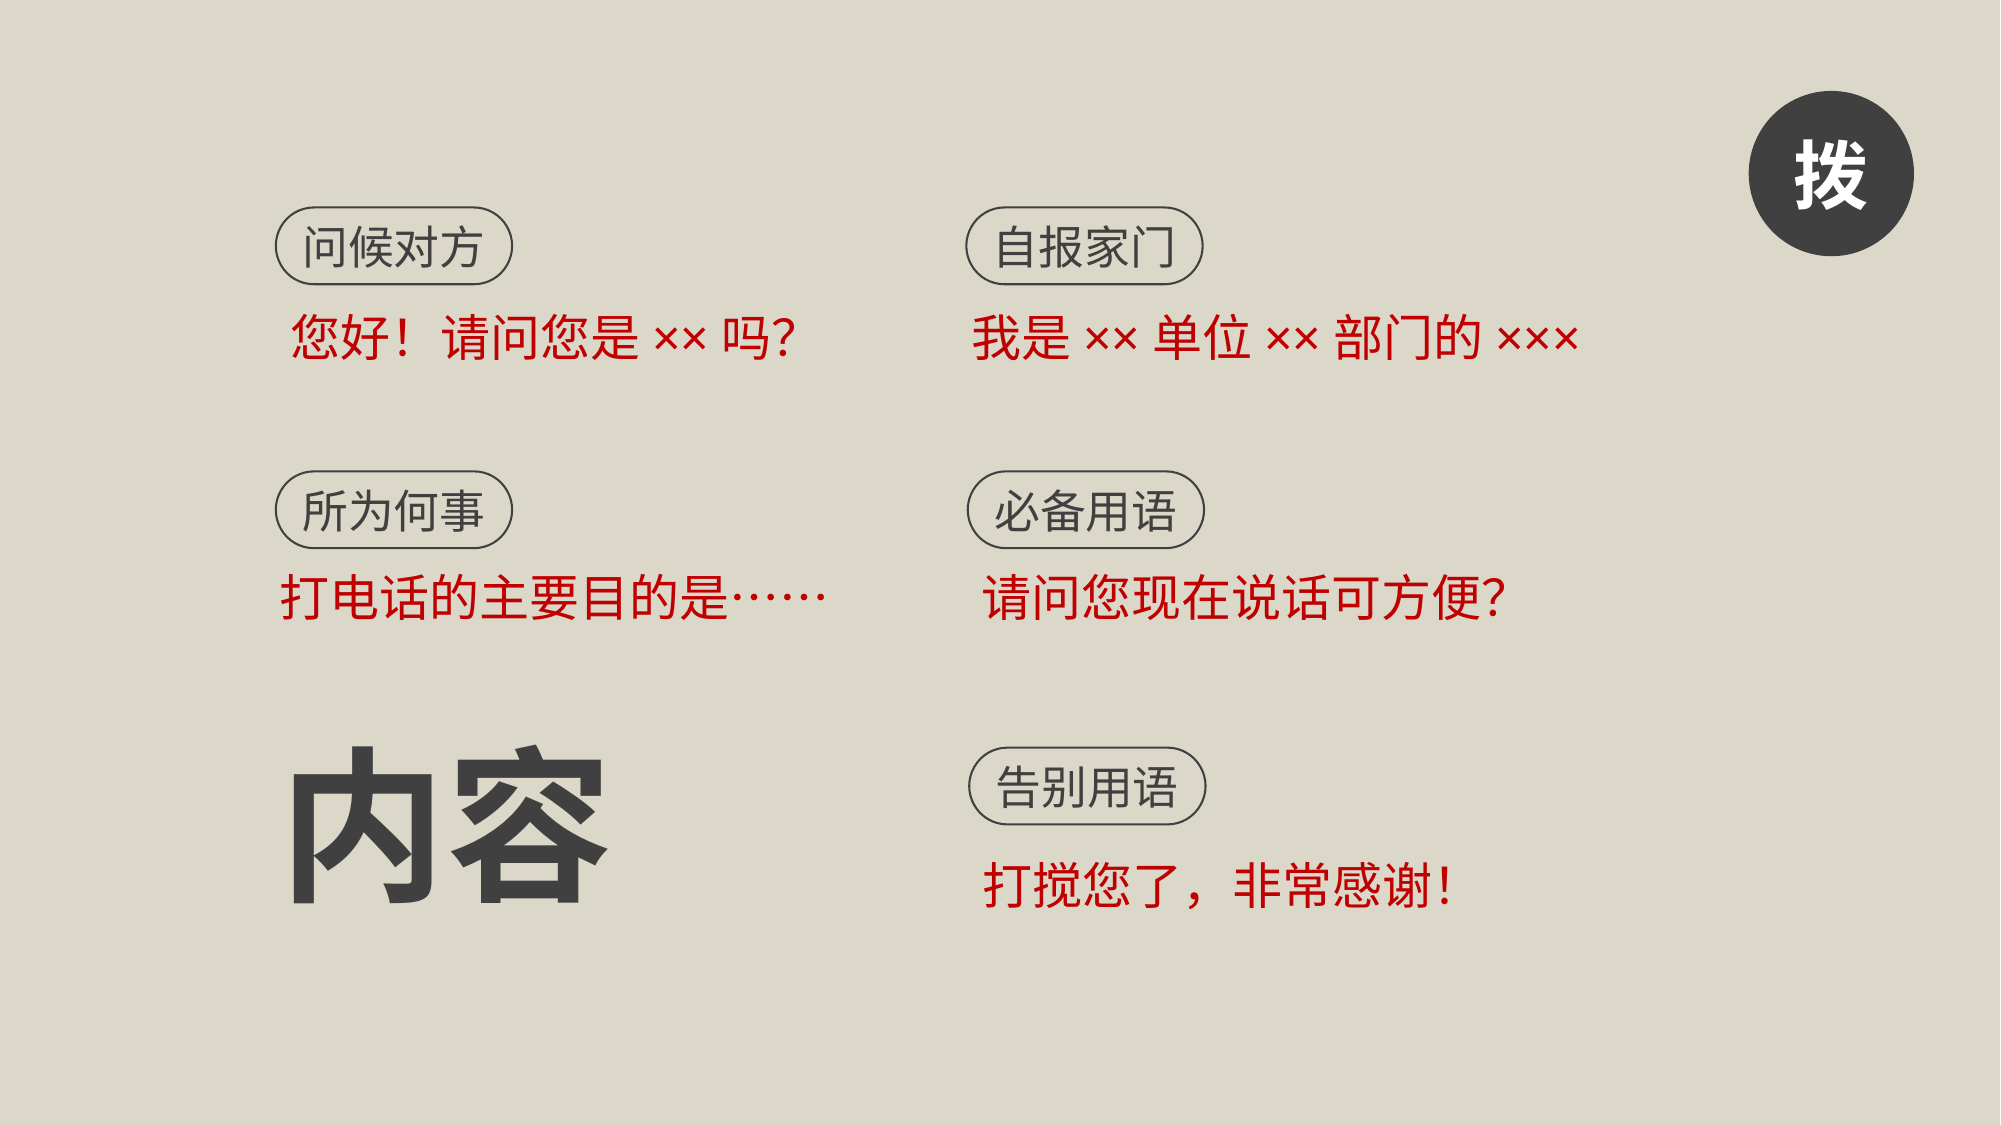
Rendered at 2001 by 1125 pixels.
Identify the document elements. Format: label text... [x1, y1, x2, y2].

text_box 您好！请问您是××吗？ [275, 298, 956, 374]
text_box 自报家门 [965, 206, 1204, 286]
text_box 打电话的主要目的是…… [264, 559, 957, 634]
text_box 请问您现在说话可方便？ [966, 559, 1659, 634]
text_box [967, 747, 1660, 923]
text_box 拨 [1747, 89, 1916, 258]
text_box 内容 [264, 714, 766, 930]
text_box 必备用语 [966, 470, 1206, 550]
text_box 问候对方 [274, 206, 514, 286]
text_box 我是××单位××部门的××× [956, 298, 1649, 374]
text_box 所为何事 [274, 470, 514, 550]
